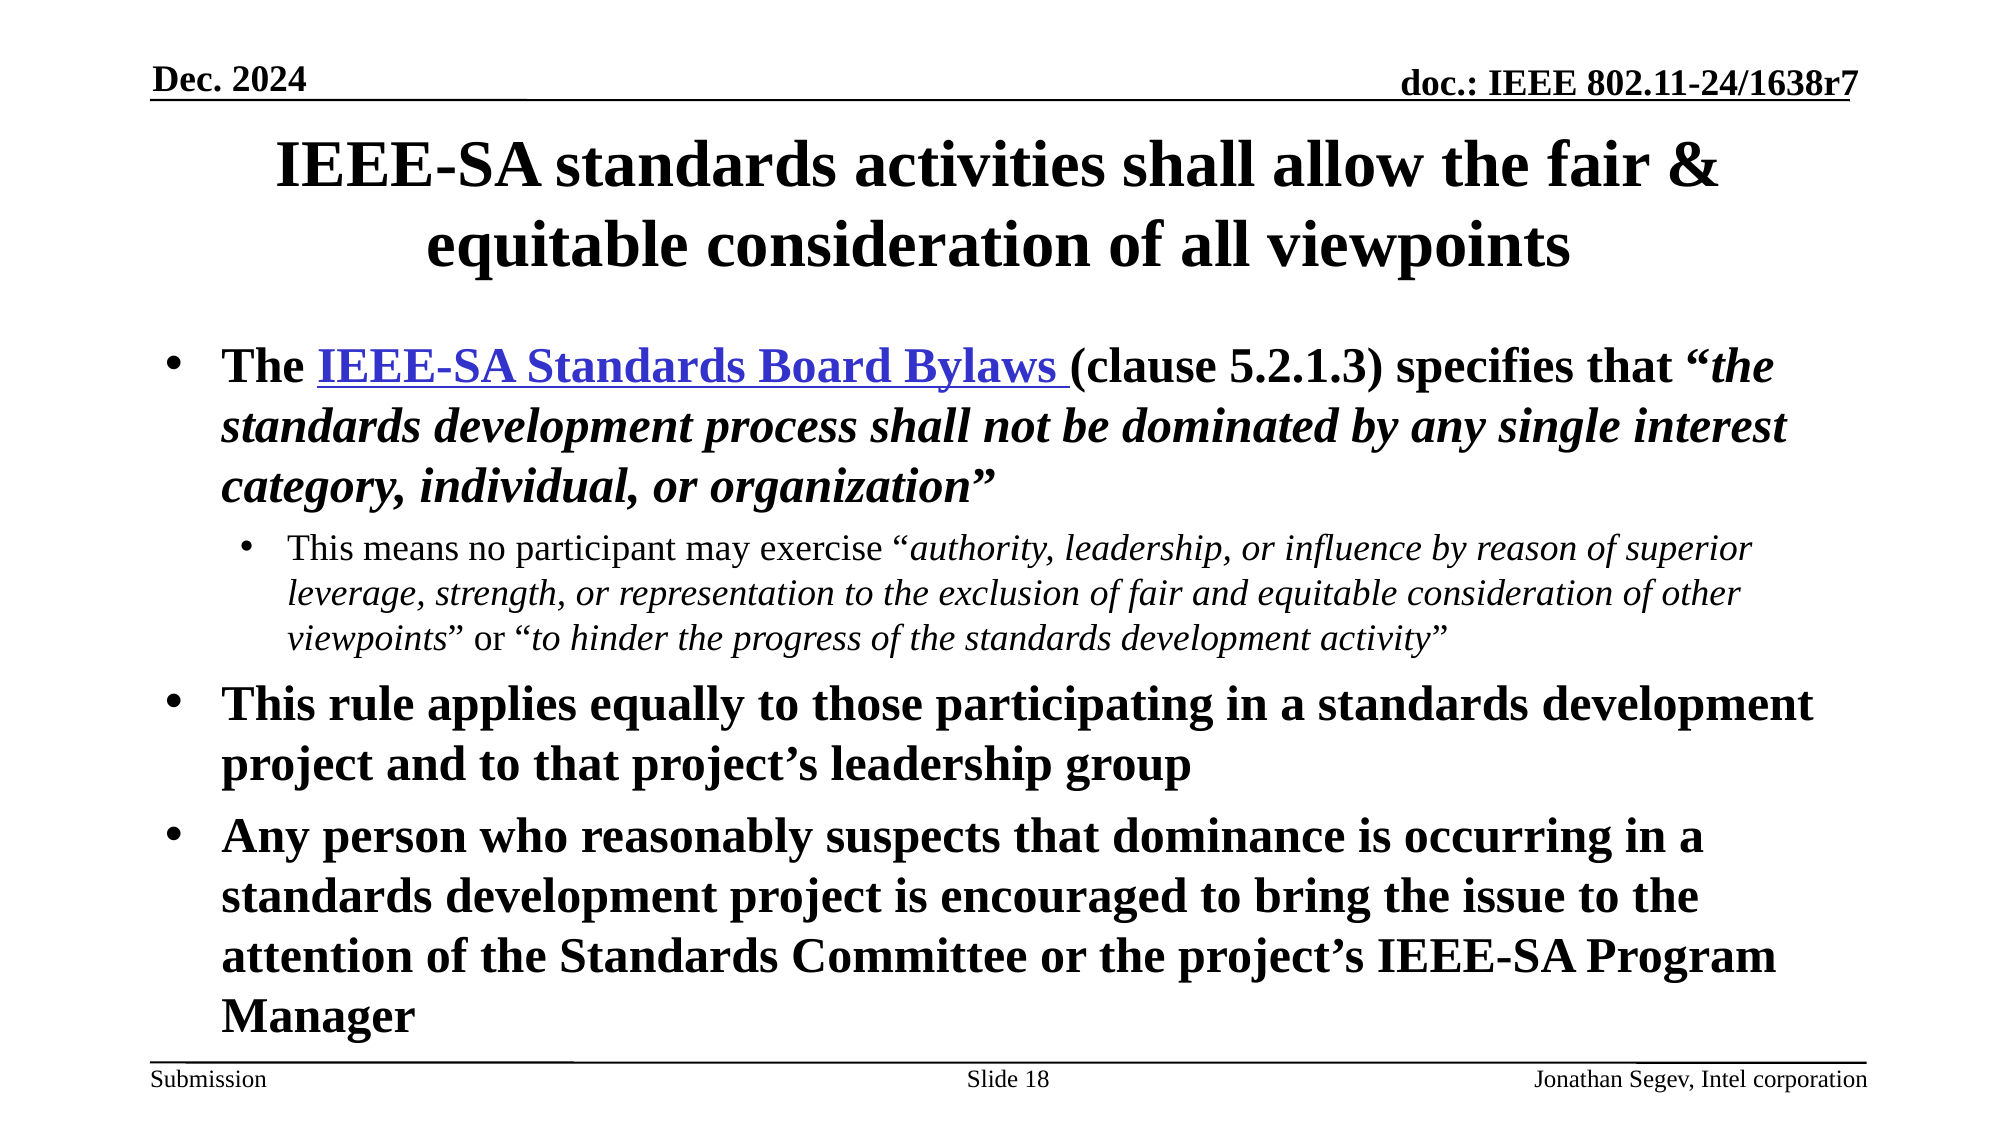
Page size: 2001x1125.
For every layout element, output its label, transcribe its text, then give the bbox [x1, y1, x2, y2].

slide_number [152, 54, 563, 100]
list The IEEE-SA Standards Board Bylaws (clause 5.2.1.3) specifies that “the standards development process shall not be dominated by any single interest category, individual, or organization” This means no participant may exercise “authority, leadership, or influence by reason of superior leverage, strength, or representation to the exclusion of fair and equitable consideration of other viewpoints” or “to hinder the progress of the standards development activity” This rule applies equally to those participating in a standards development project and to that project’s leadership group Any person who reasonably suspects that dominance is occurring in a standards development project is encouraged to bring the issue to the attention of the Standards Committee or the project’s IEEE-SA Program Manager [149, 324, 1850, 1000]
footer Jonathan Segev, Intel corporation [1171, 1061, 1869, 1093]
slide_number Slide 18 [950, 1061, 1067, 1123]
title IEEE-SA standards activities shall allow the fair & equitable consideration of all viewpoints [149, 112, 1850, 288]
